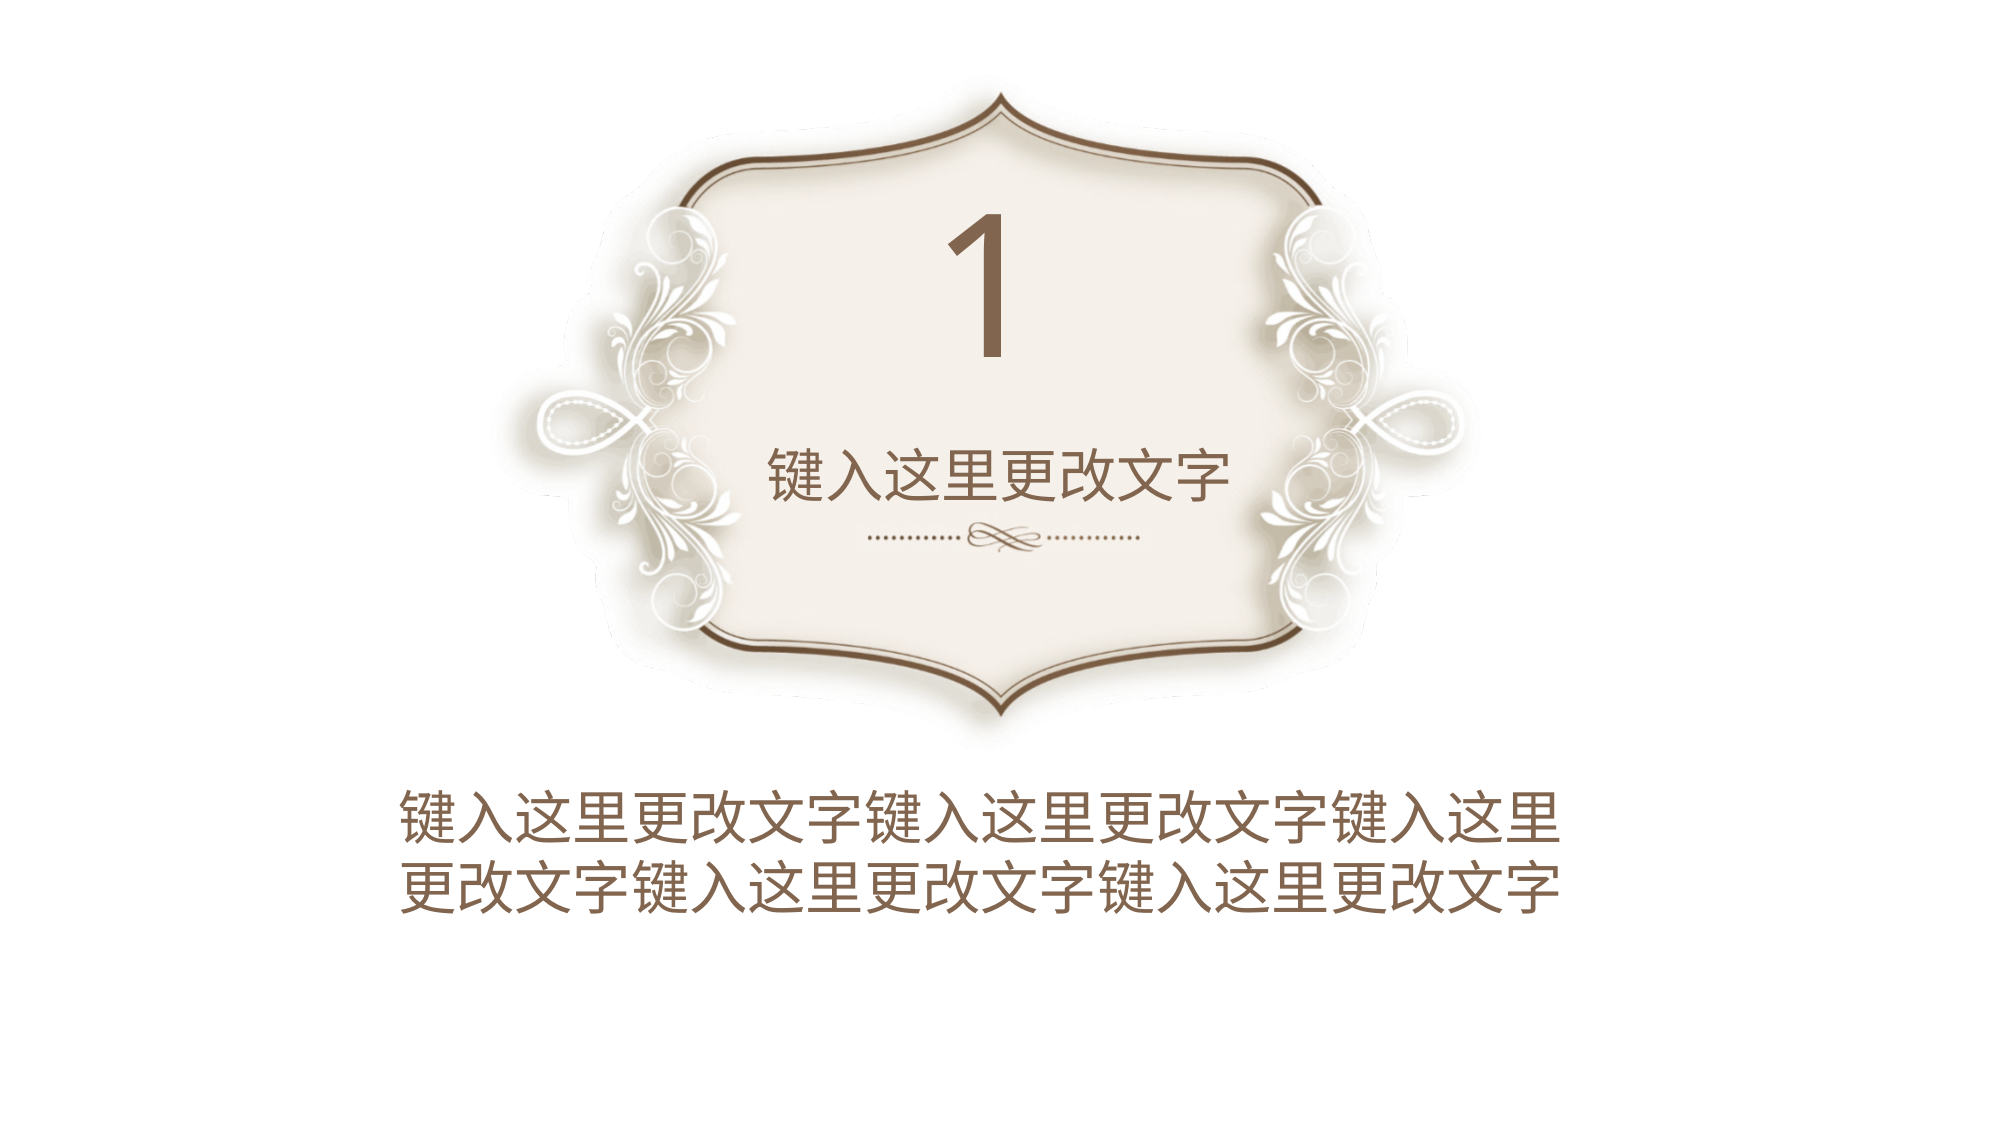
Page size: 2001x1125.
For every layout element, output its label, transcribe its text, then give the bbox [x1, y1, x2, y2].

picture [490, 74, 1482, 752]
list 键入这里更改文字 [738, 439, 1262, 563]
text_box 键入这里更改文字键入这里更改文字键入这里更改文字键入这里更改文字键入这里更改文字 [383, 773, 1617, 929]
